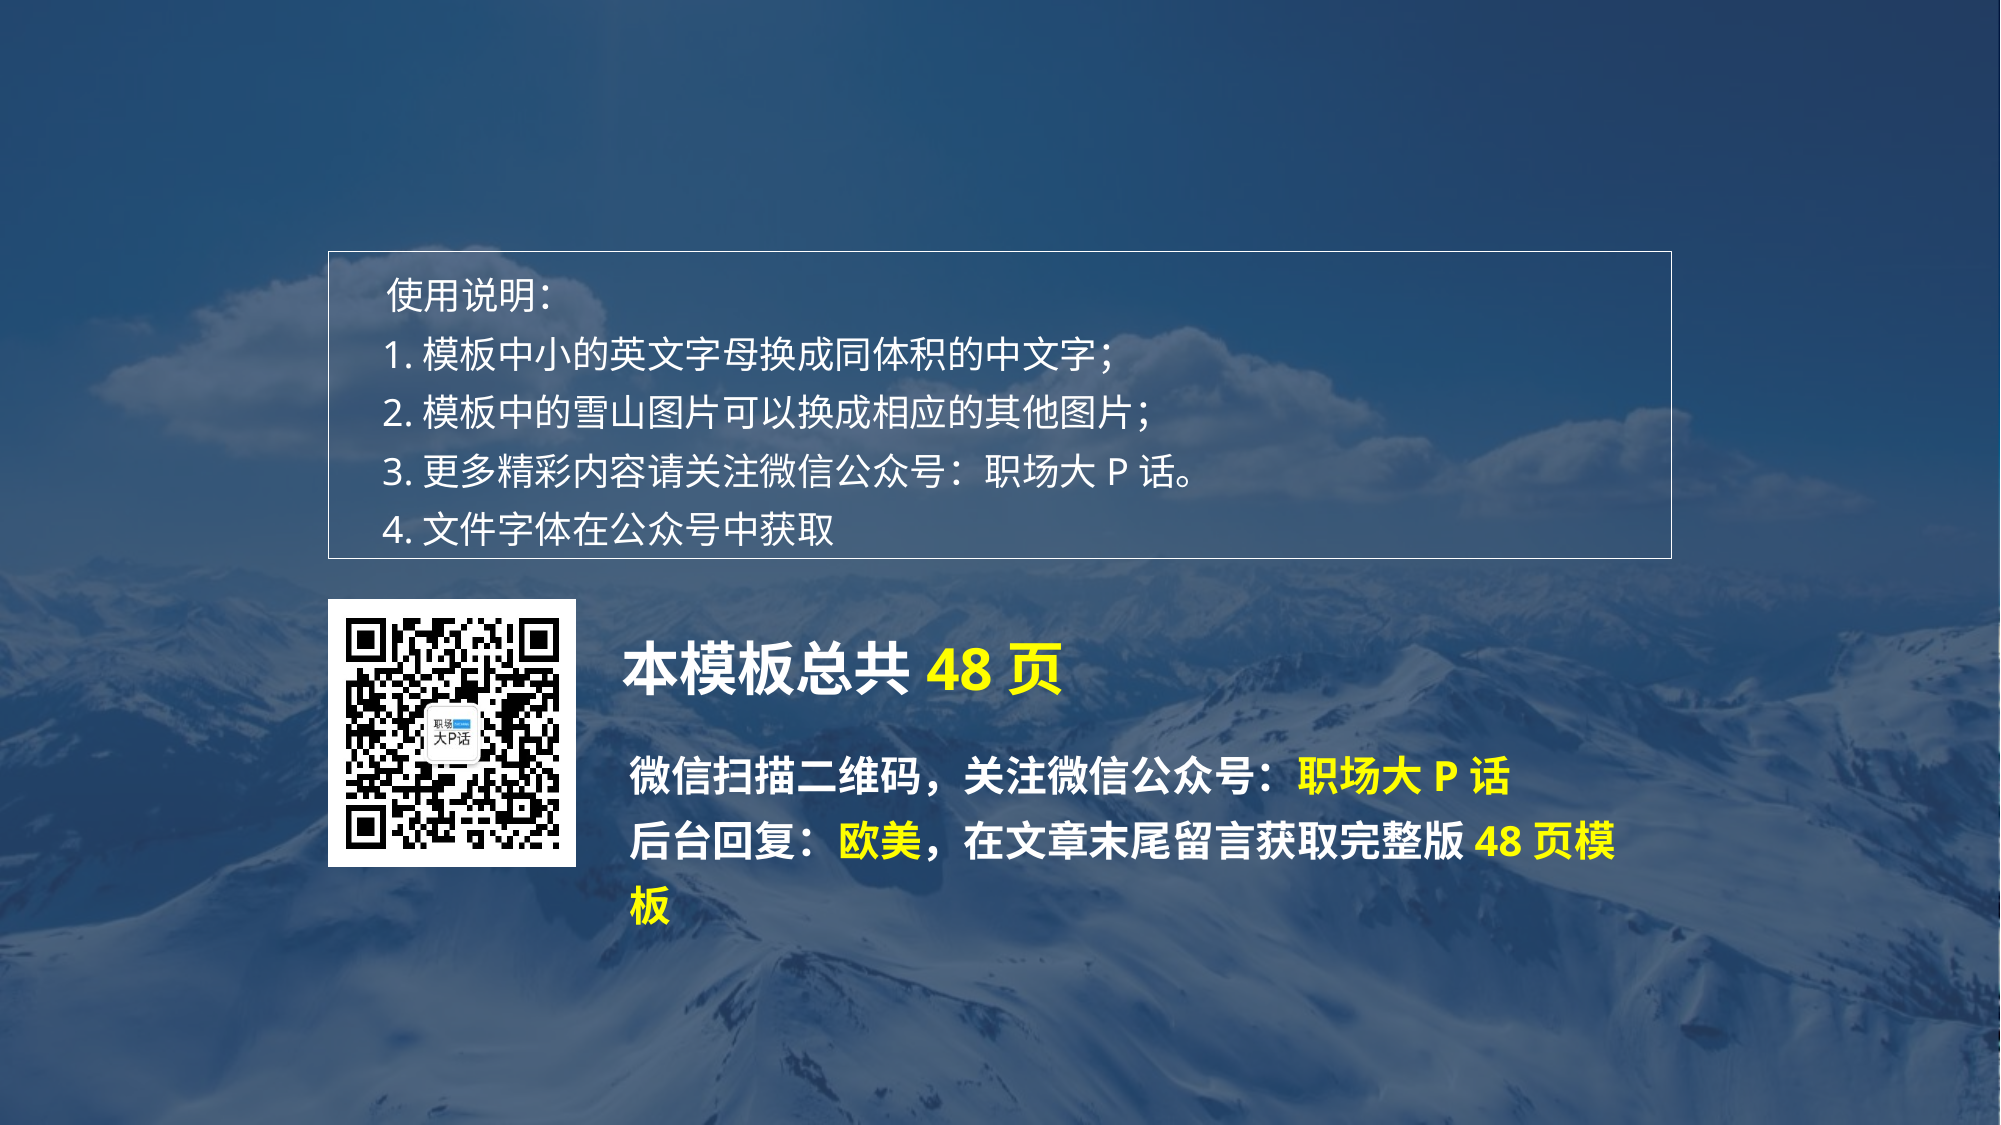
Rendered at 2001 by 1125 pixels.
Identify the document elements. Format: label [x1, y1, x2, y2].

picture [0, 0, 2000, 1125]
text_box [328, 251, 1672, 874]
